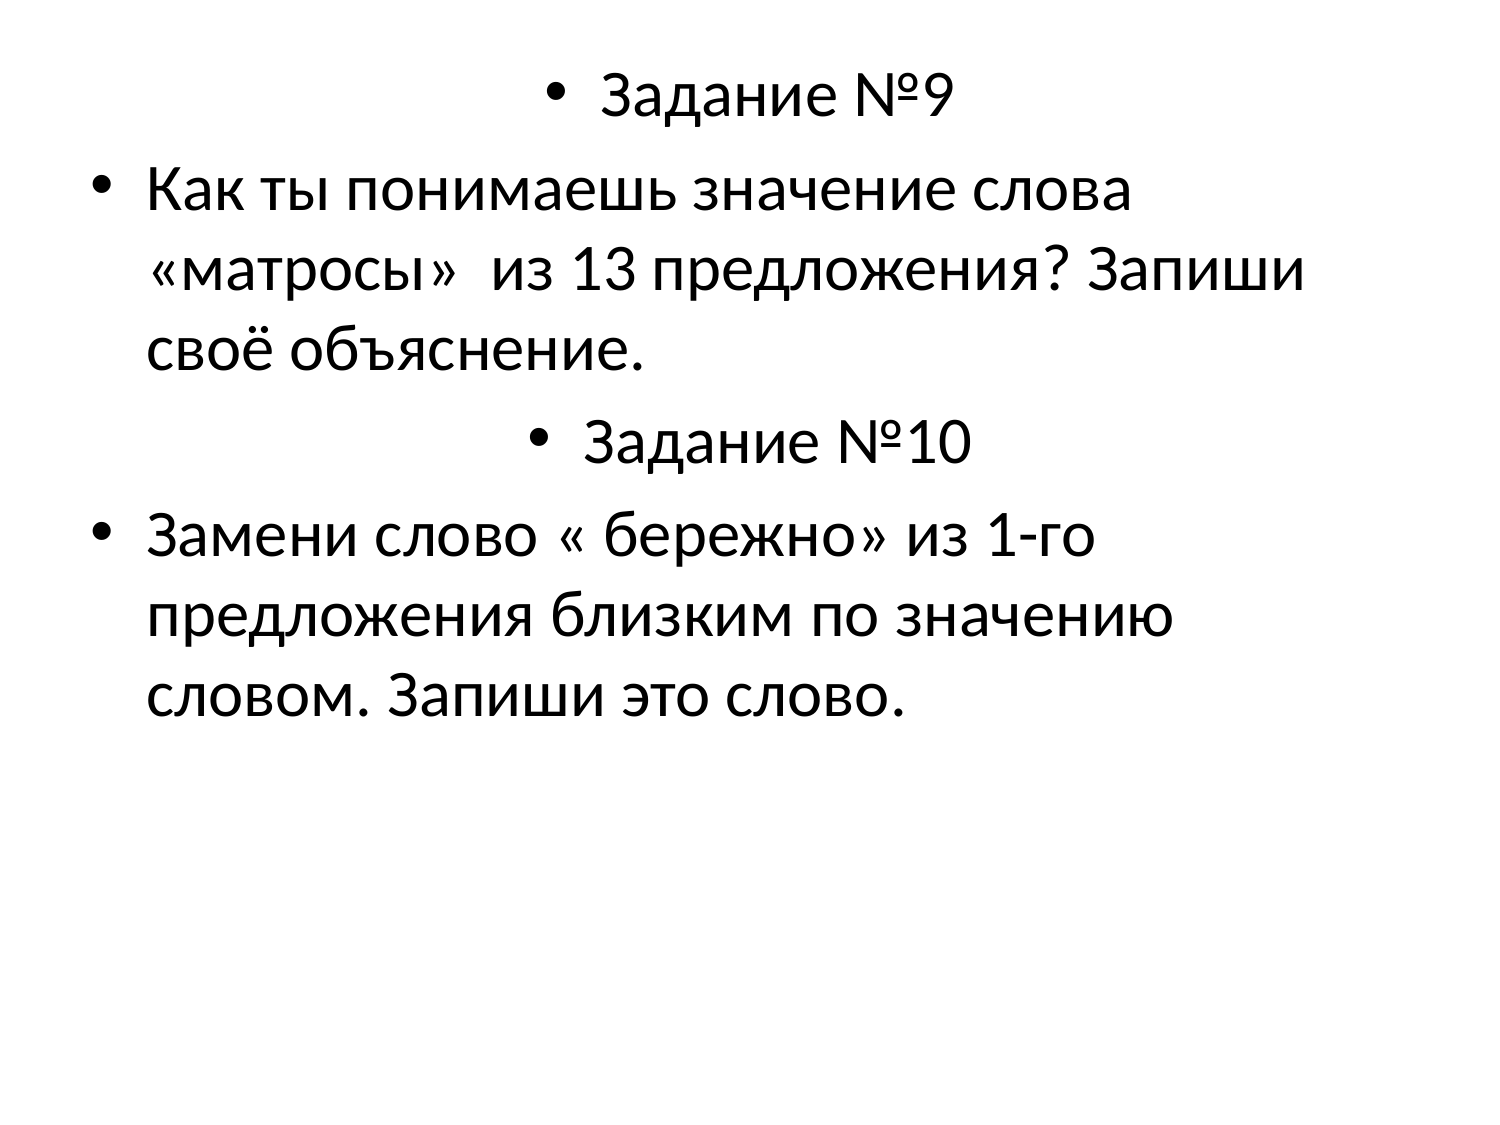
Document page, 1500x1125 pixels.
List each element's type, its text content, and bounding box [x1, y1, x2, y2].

list Задание №9 Как ты понимаешь значение слова «матросы» из 13 предложения? Запиши своё объяснение. Задание №10 Замени слово « бережно» из 1-го предложения близким по значению словом. Запиши это слово. [75, 42, 1425, 1005]
